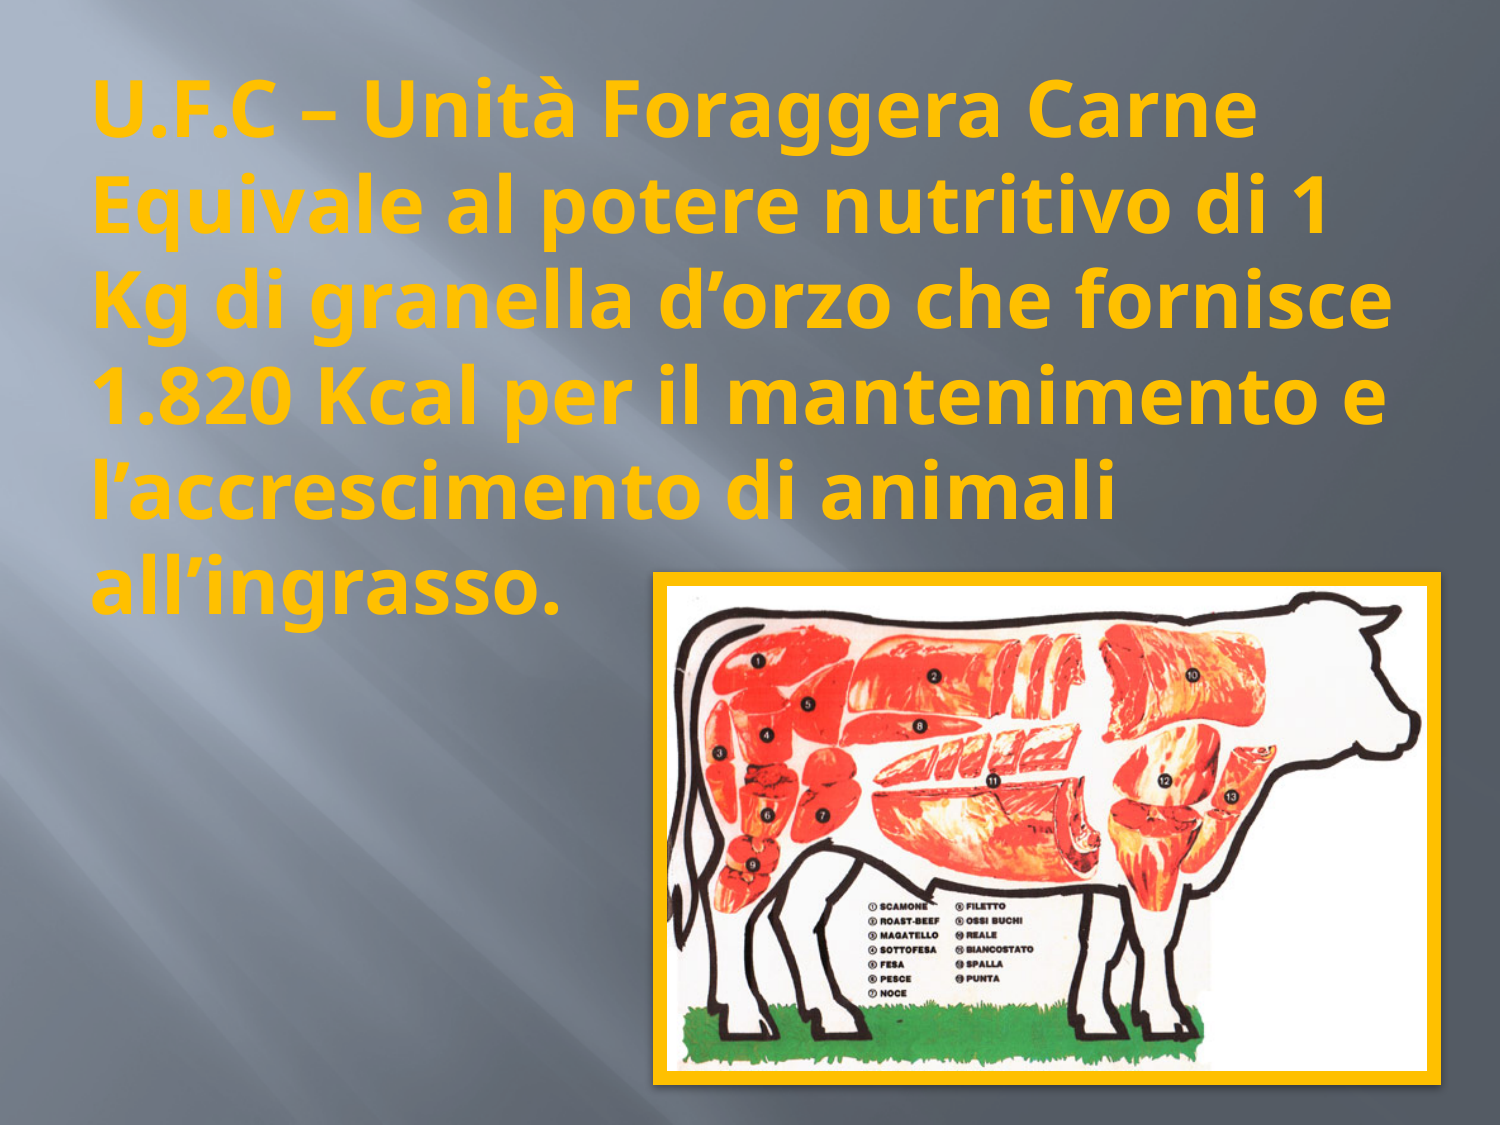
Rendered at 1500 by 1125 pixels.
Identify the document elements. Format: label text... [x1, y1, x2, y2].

title U.F.C – Unità Foraggera Carne Equivale al potere nutritivo di 1 Kg di granella d’orzo che fornisce 1.820 Kcal per il mantenimento e l’accrescimento di animali all’ingrasso. [75, 45, 1425, 740]
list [667, 585, 1427, 1071]
